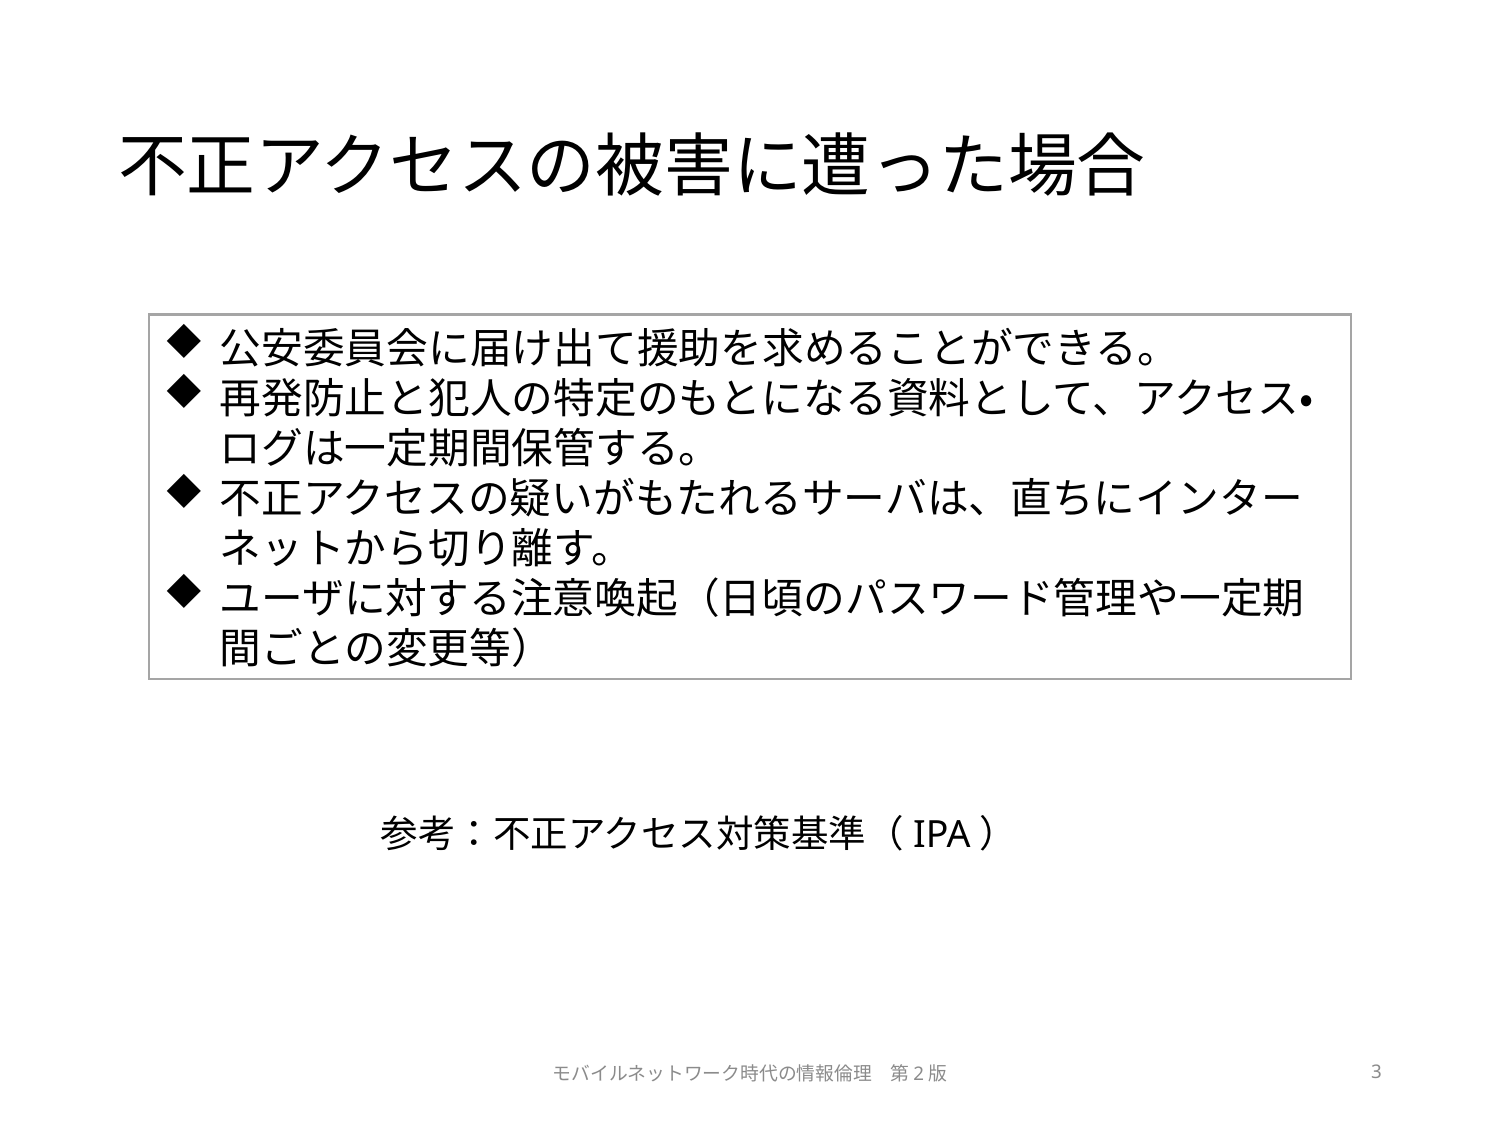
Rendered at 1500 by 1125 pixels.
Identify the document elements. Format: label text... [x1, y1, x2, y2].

title 不正アクセスの被害に遭った場合 [103, 59, 1397, 278]
slide_number 3 [1059, 1042, 1397, 1103]
footer モバイルネットワーク時代の情報倫理 第2版 [496, 1042, 1004, 1103]
text_box 参考：不正アクセス対策基準（IPA） [366, 802, 1134, 862]
text_box 公安委員会に届け出て援助を求めることができる。 再発防止と犯人の特定のもとになる資料として、アクセス・ログは一定期間保管する。 不正アクセスの疑いがもたれるサーバは、直ちにインターネットから切り離す。 ユーザに対する注意喚起（日頃のパスワード管理や一定期間ごとの変更等） [148, 313, 1352, 680]
